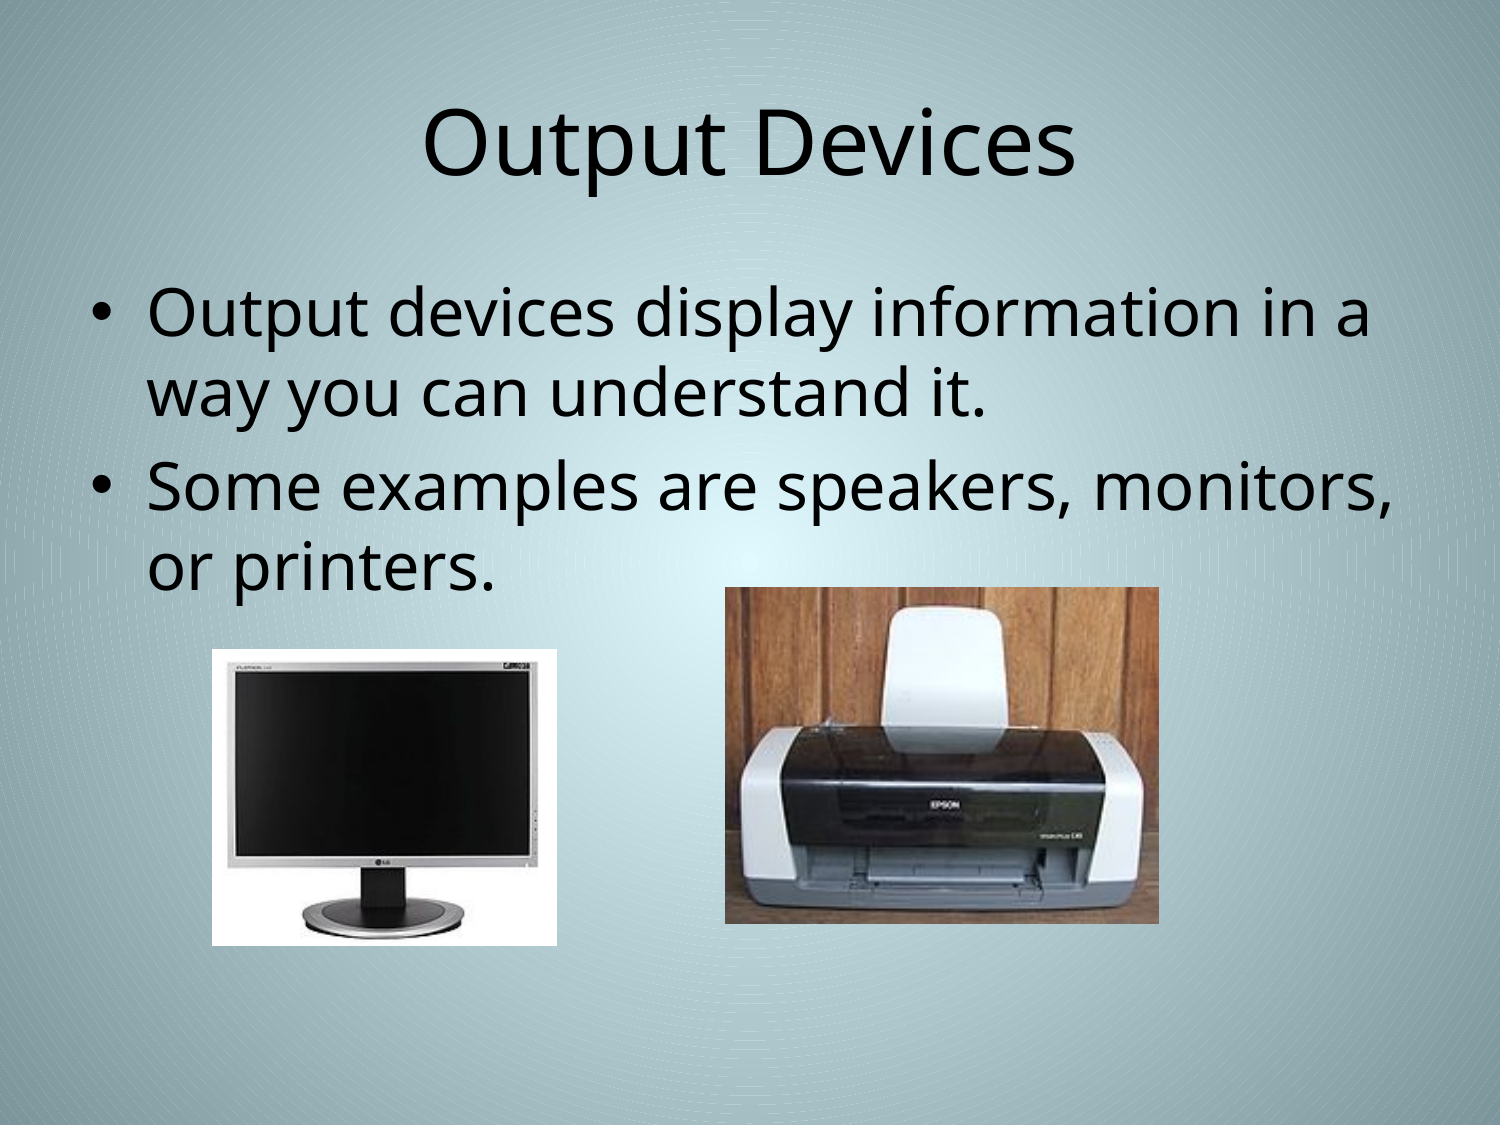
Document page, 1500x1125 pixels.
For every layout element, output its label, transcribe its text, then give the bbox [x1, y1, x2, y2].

title Output Devices [75, 45, 1425, 233]
picture [212, 649, 557, 946]
list Output devices display information in a way you can understand it. Some examples are speakers, monitors, or printers. [75, 262, 1425, 1005]
picture [724, 587, 1159, 924]
